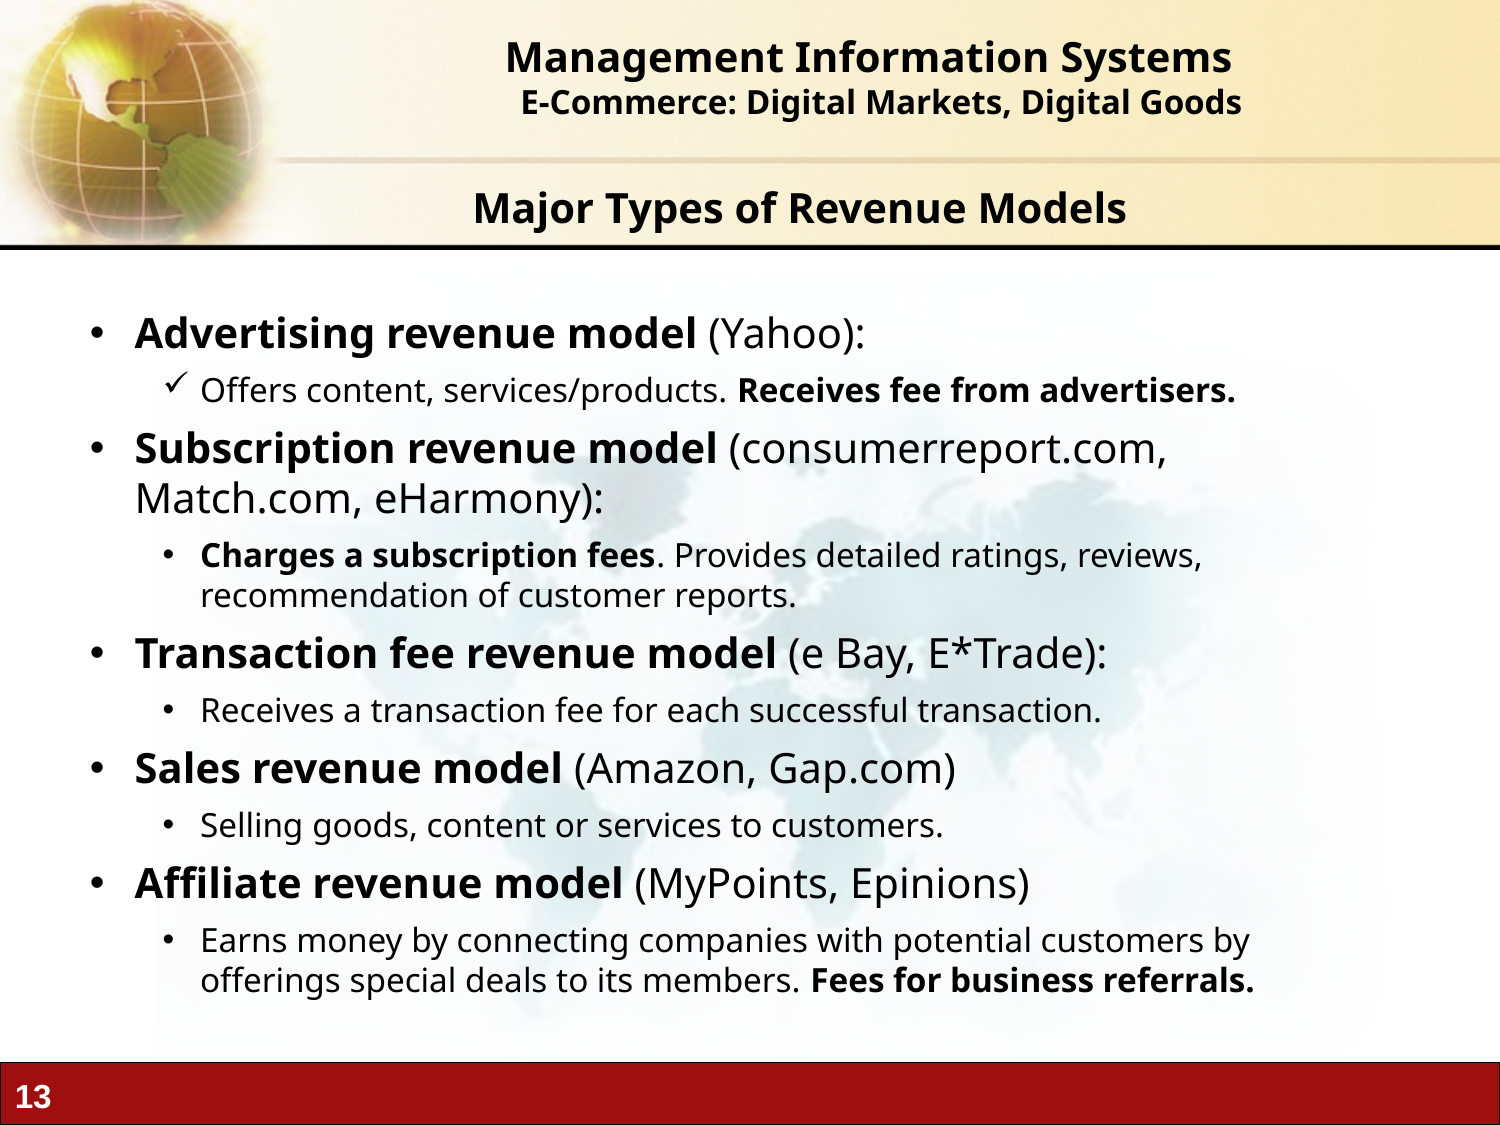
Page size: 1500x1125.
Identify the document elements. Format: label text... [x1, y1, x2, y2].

picture [0, 0, 1500, 1062]
text_box Advertising revenue model (Yahoo): Offers content, services/products. Receives fee from advertisers. Subscription revenue model (consumerreport.com, Match.com, eHarmony): Charges a subscription fees. Provides detailed ratings, reviews, recommendation of customer reports. Transaction fee revenue model (e Bay, E*Trade): Receives a transaction fee for each successful transaction. Sales revenue model (Amazon, Gap.com) Selling goods, content or services to customers. Affiliate revenue model (MyPoints, Epinions) Earns money by connecting companies with potential customers by offerings special deals to its members. Fees for business referrals. [74, 299, 1413, 1025]
text_box Major Types of Revenue Models [262, 174, 1338, 240]
text_box Management Information Systems E-Commerce: Digital Markets, Digital Goods [237, 32, 1500, 119]
